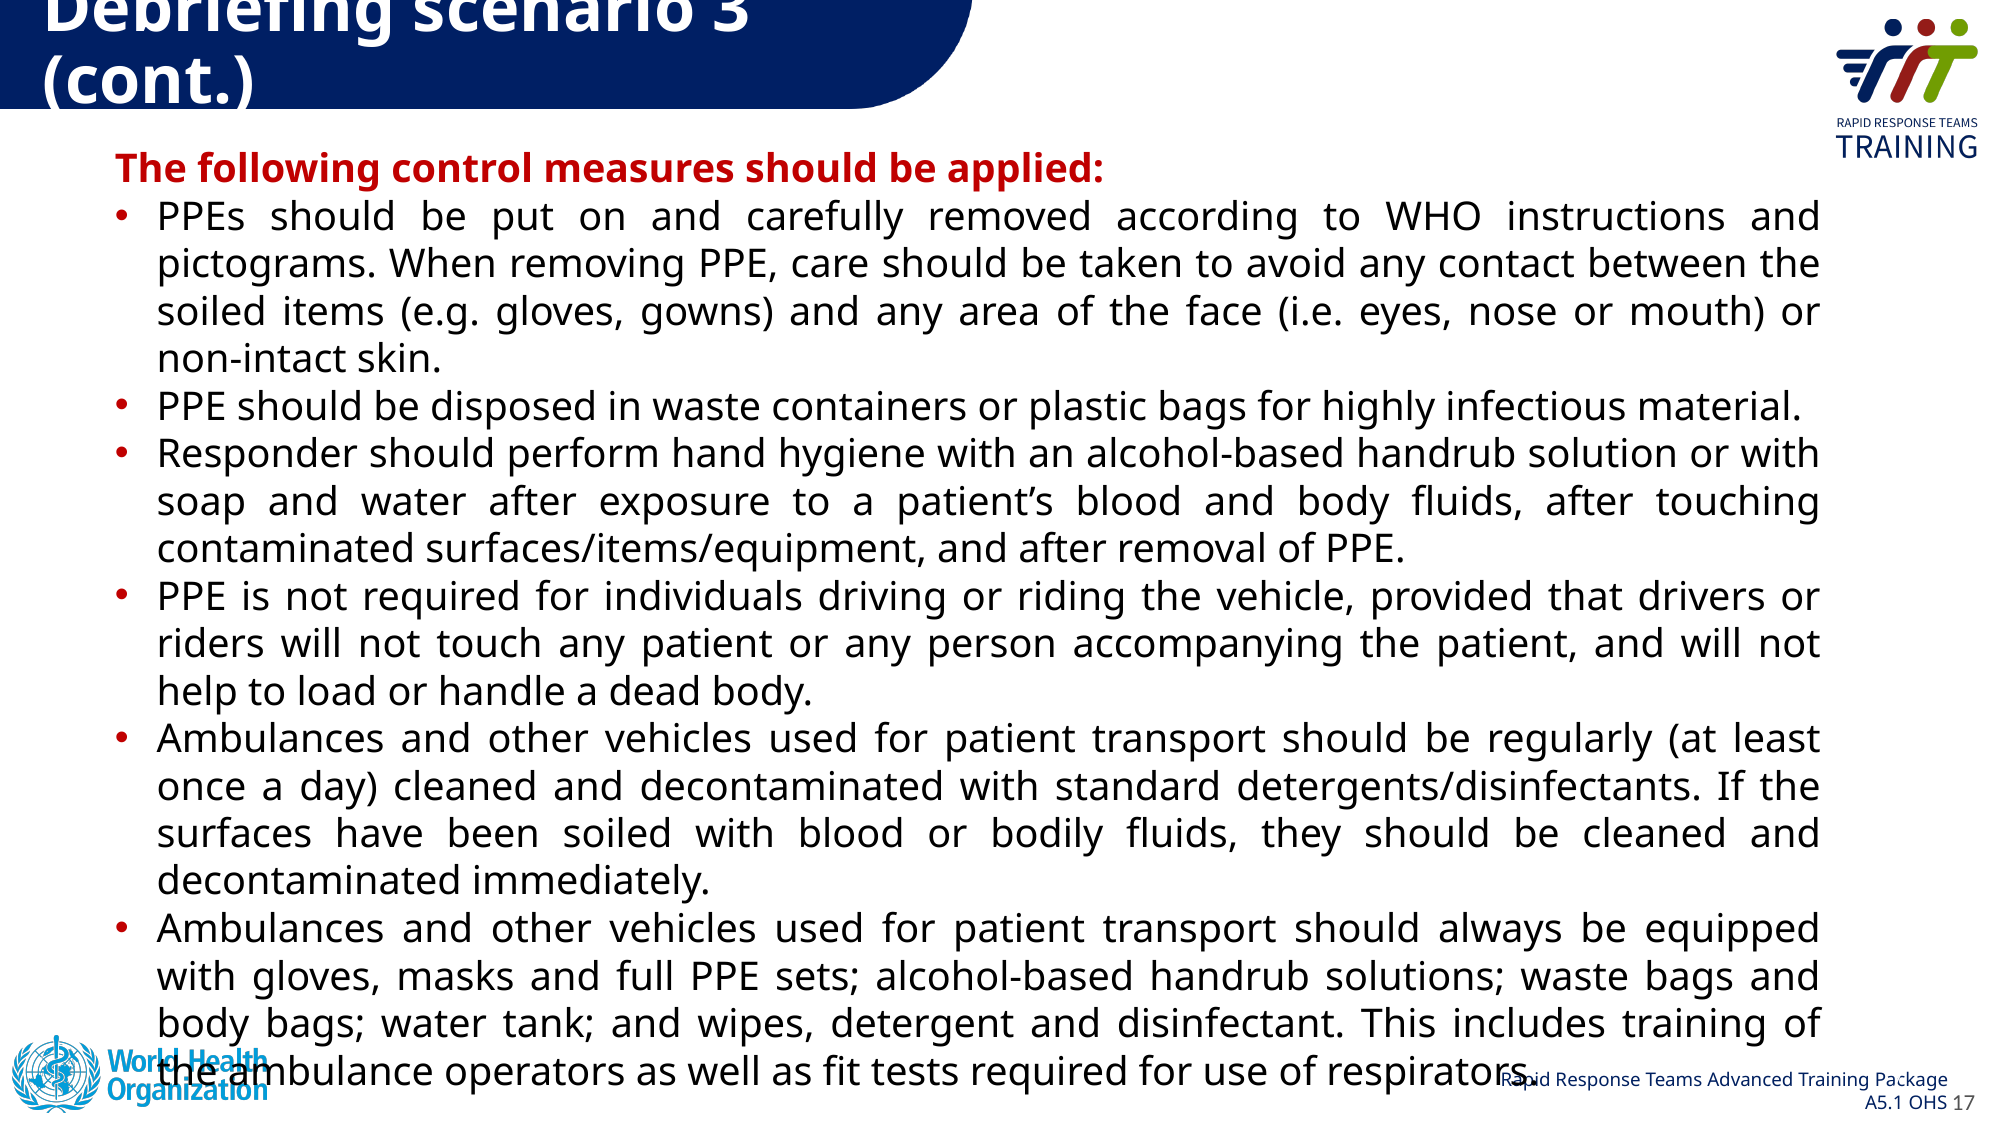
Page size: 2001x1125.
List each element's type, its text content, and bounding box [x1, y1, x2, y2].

picture [58, 1050, 64, 1058]
picture [12, 1083, 48, 1113]
picture [0, 0, 973, 109]
picture [12, 1035, 267, 1113]
title Debriefing scenario 3 (cont.) [34, 0, 935, 100]
slide_number 17 [1882, 1037, 1922, 1082]
picture [1835, 19, 1978, 167]
text_box The following control measures should be applied: PPEs should be put on and carefully removed according to WHO instructions and pictograms. When removing PPE, care should be taken to avoid any contact between the soiled items (e.g. gloves, gowns) and any area of the face (i.e. eyes, nose or mouth) or non-intact skin. PPE should be disposed in waste containers or plastic bags for highly infectious material. Responder should perform hand hygiene with an alcohol-based handrub solution or with soap and water after exposure to a patient’s blood and body fluids, after touching contaminated surfaces/items/equipment, and after removal of PPE. PPE is not required for individuals driving or riding the vehicle, provided that drivers or riders will not touch any patient or any person accompanying the patient, and will not help to load or handle a dead body. Ambulances and other vehicles used for patient transport should be regularly (at least once a day) cleaned and decontaminated with standard detergents/disinfectants. If the surfaces have been soiled with blood or bodily fluids, they should be cleaned and decontaminated immediately. Ambulances and other vehicles used for patient transport should always be equipped with gloves, masks and full PPE sets; alcohol-based handrub solutions; waste bags and body bags; water tank; and wipes, detergent and disinfectant. This includes training of the ambulance operators as well as fit tests required for use of respirators. [107, 135, 1830, 1101]
